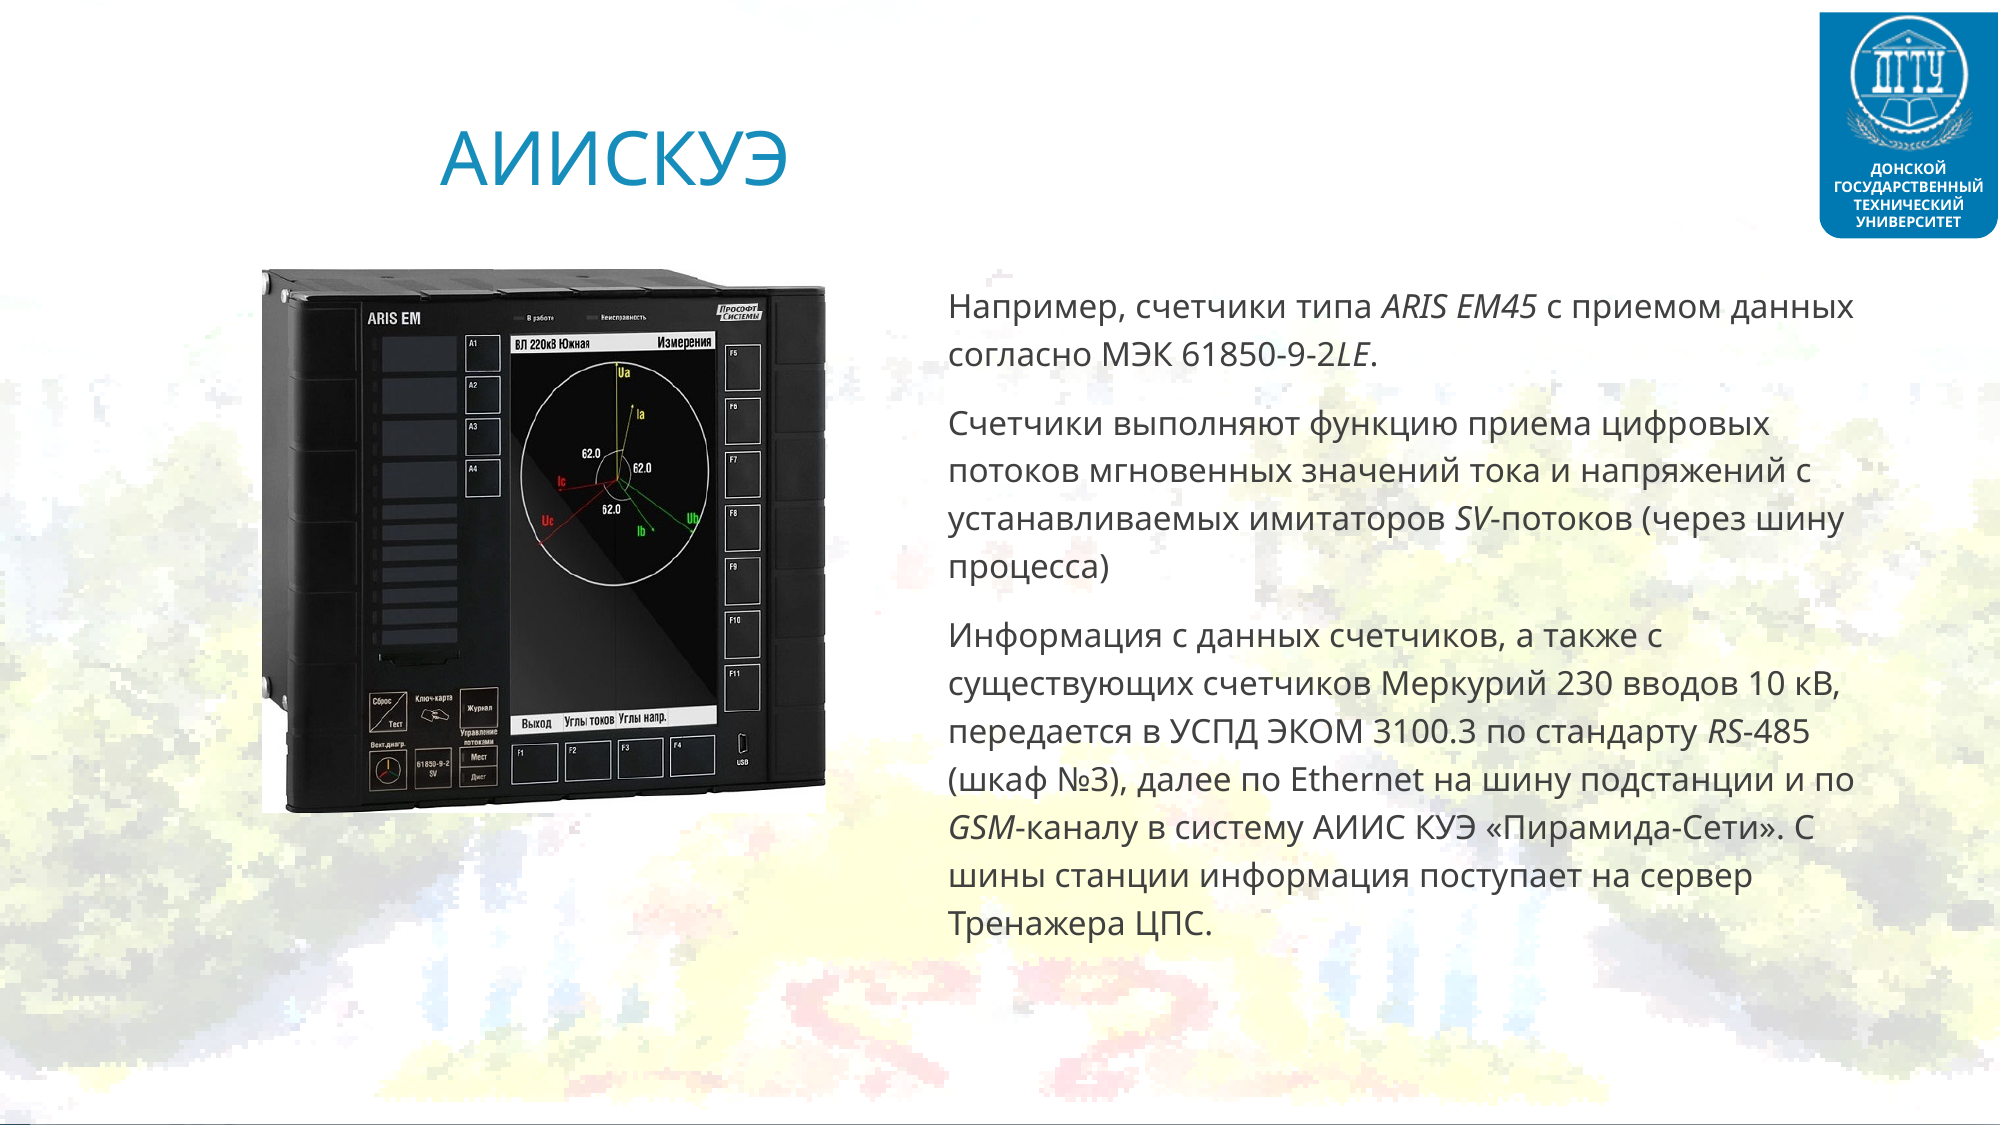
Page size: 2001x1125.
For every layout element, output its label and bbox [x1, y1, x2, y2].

picture [0, 0, 2000, 1125]
text_box [1809, 12, 2000, 240]
